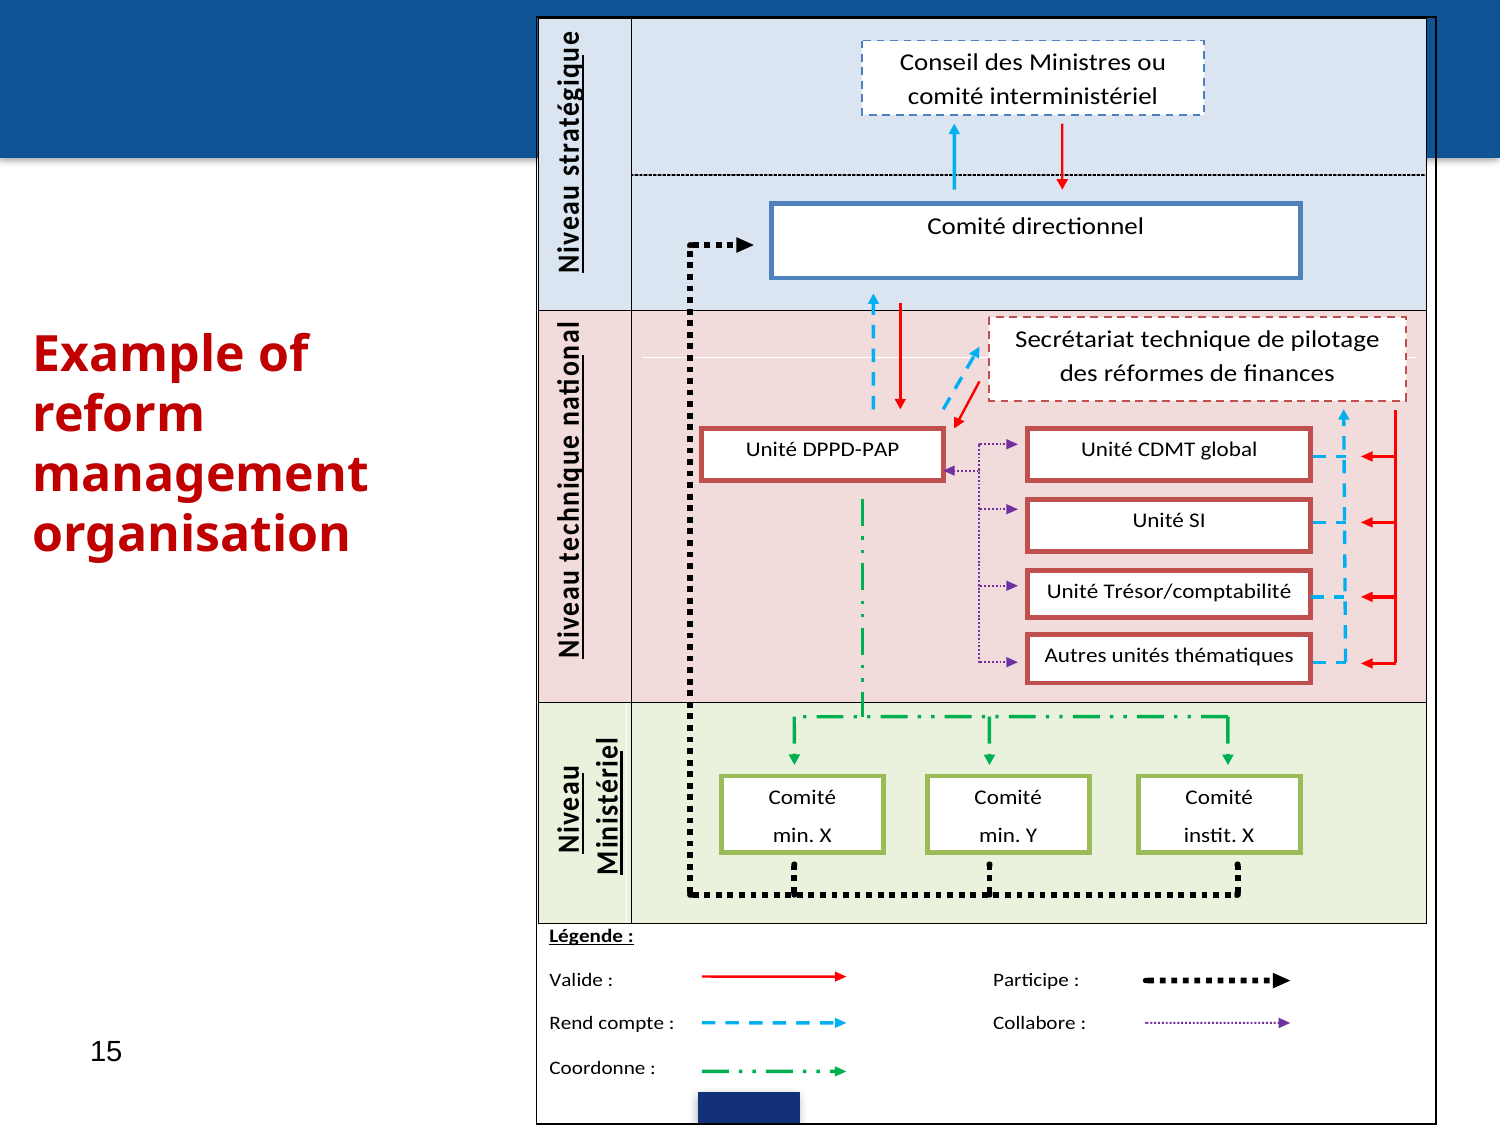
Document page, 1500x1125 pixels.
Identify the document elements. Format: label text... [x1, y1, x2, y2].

slide_number 15 [74, 1024, 426, 1103]
text_box Example of reform management organisation [17, 314, 467, 569]
picture [537, 17, 1436, 1124]
